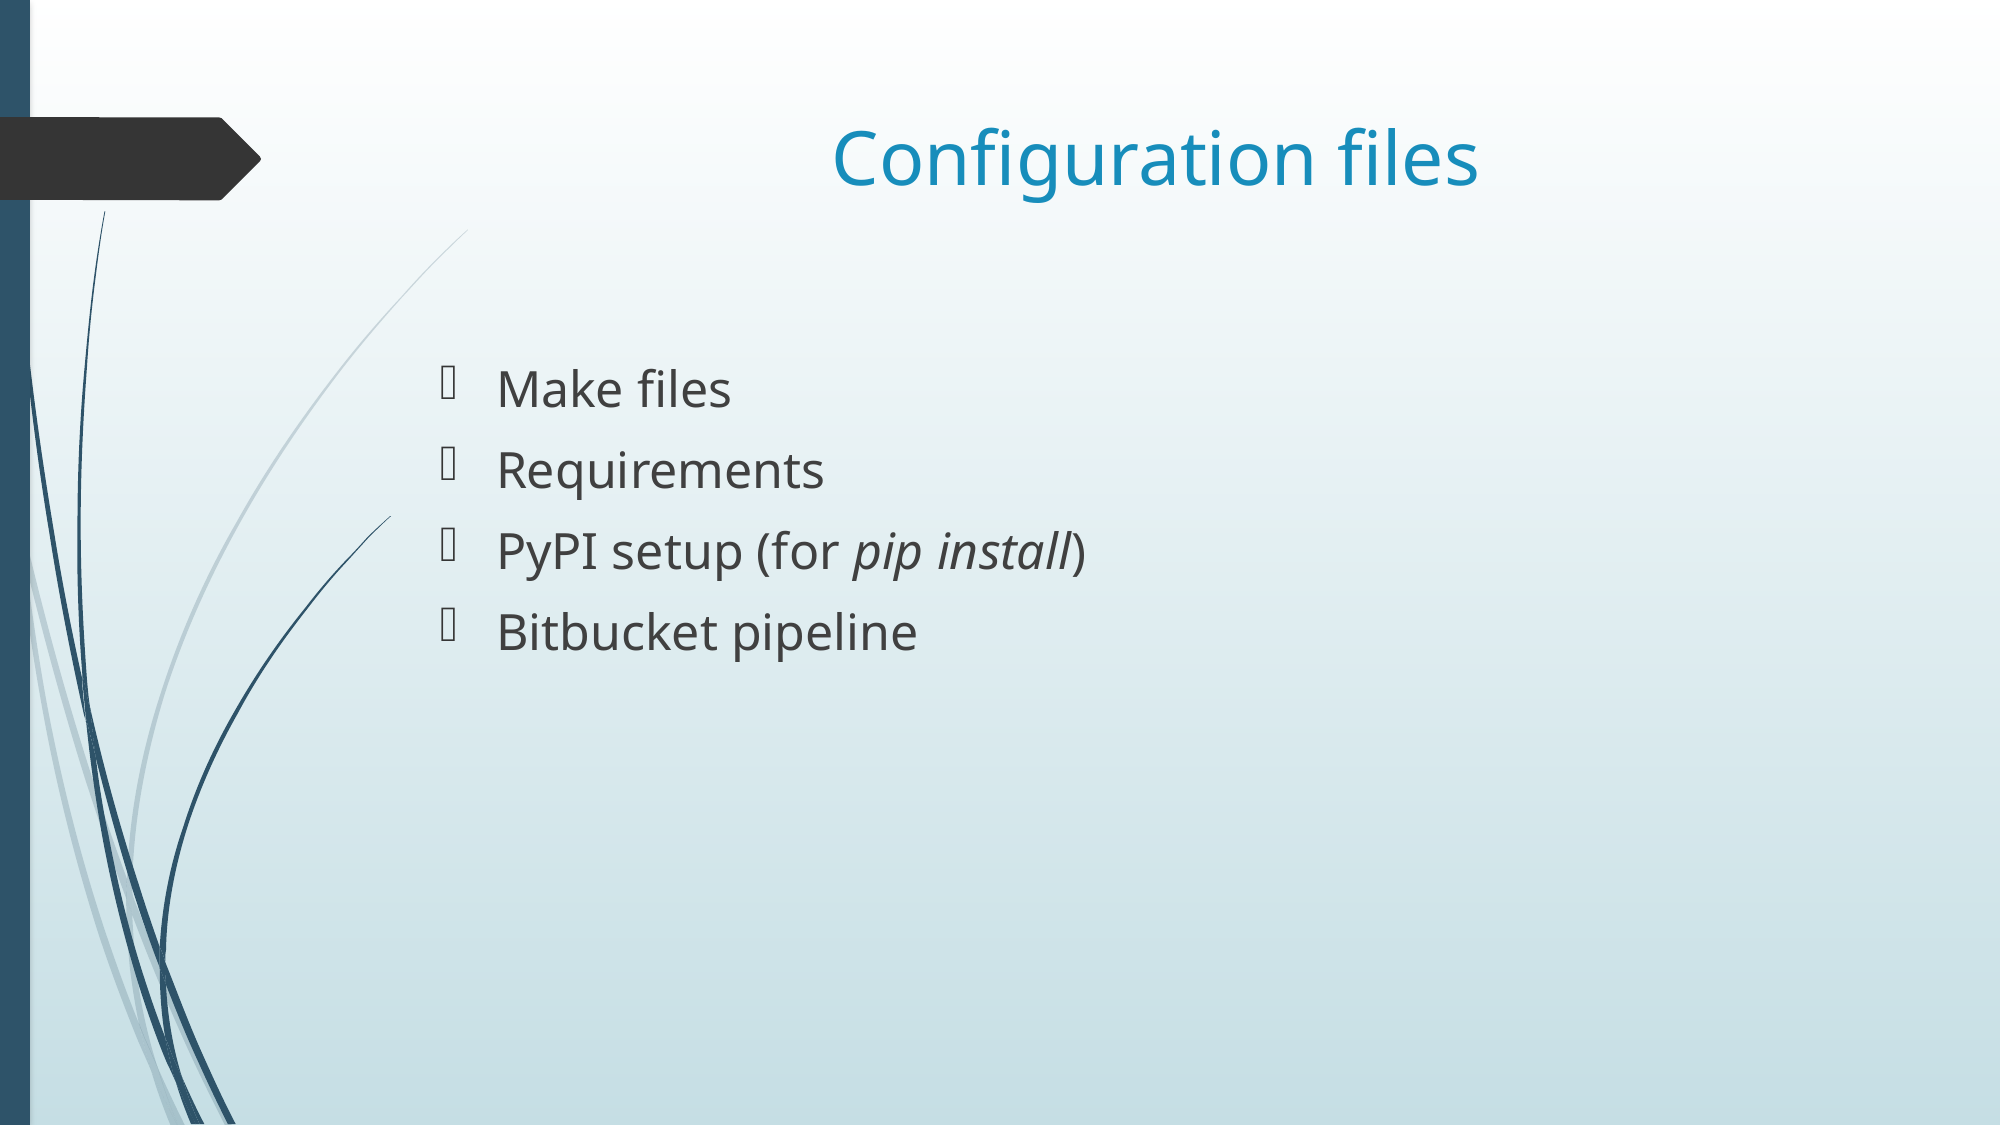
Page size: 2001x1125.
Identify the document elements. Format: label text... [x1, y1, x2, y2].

list Make files Requirements PyPI setup (for pip install) Bitbucket pipeline [424, 350, 1888, 970]
title Configuration files [425, 102, 1888, 313]
